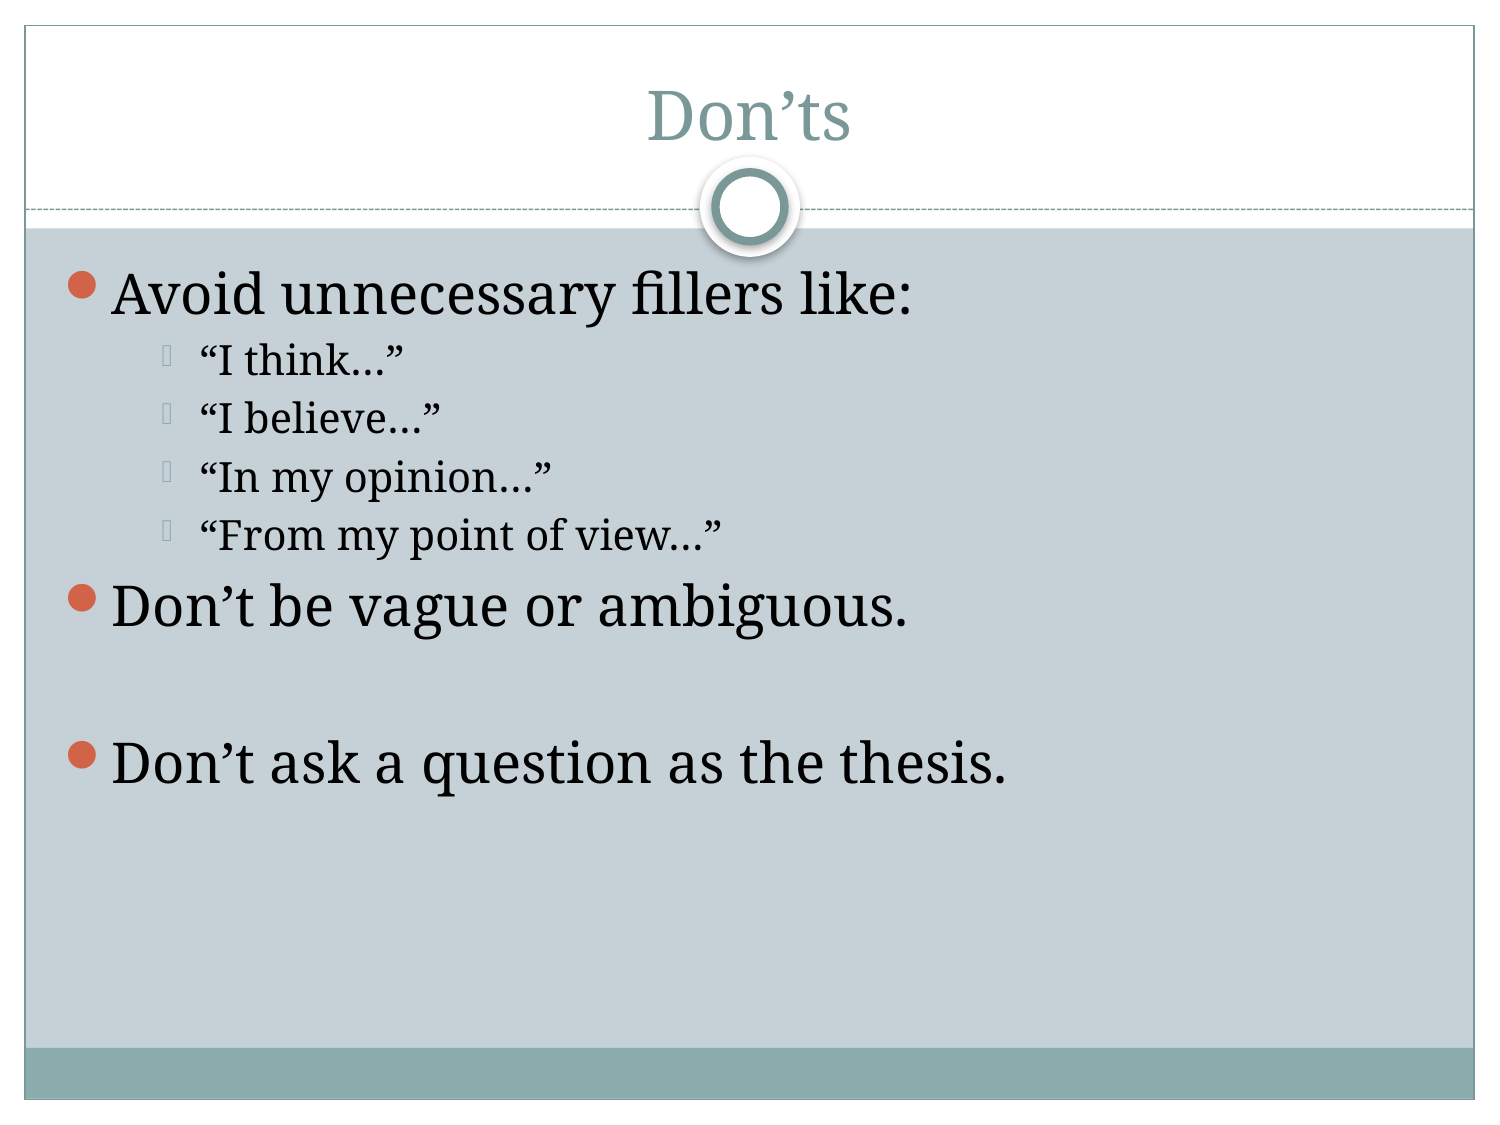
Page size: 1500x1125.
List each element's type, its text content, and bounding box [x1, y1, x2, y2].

title Don’ts [49, 37, 1450, 162]
list Avoid unnecessary fillers like: “I think…” “I believe…” “In my opinion…” “From my point of view…” Don’t be vague or ambiguous. Don’t ask a question as the thesis. [49, 250, 1445, 1001]
